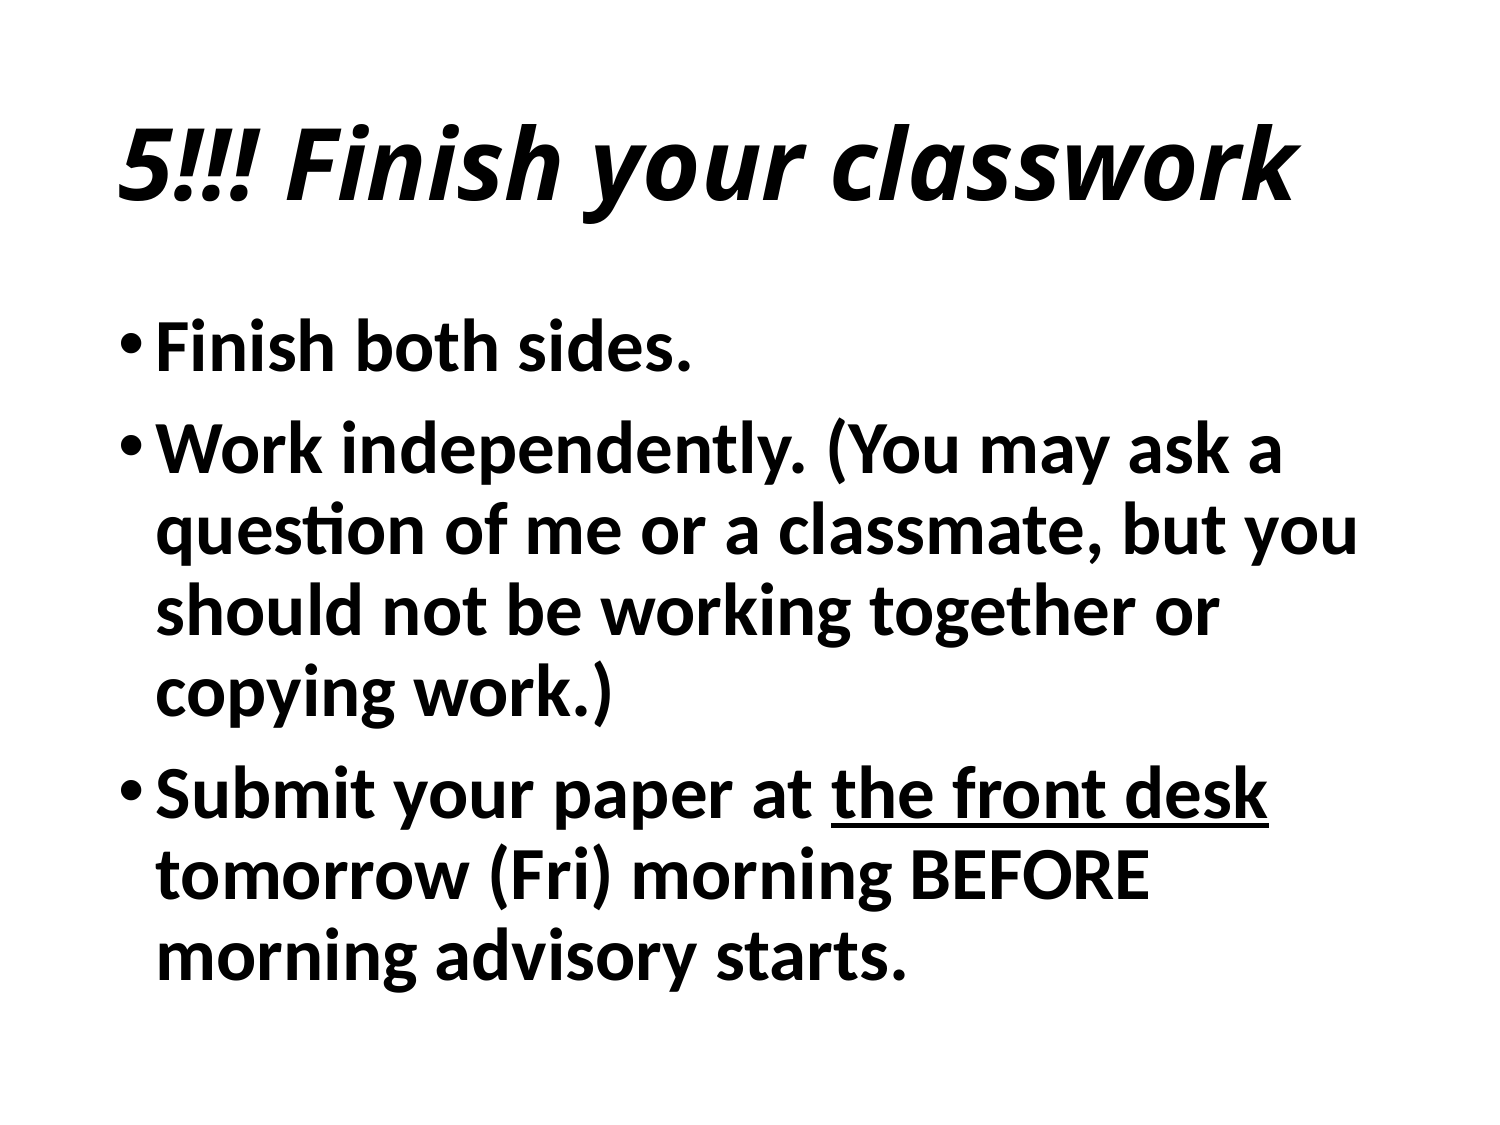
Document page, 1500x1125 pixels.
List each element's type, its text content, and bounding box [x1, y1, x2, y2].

list Finish both sides. Work independently. (You may ask a question of me or a classmate, but you should not be working together or copying work.) Submit your paper at the front desk tomorrow (Fri) morning BEFORE morning advisory starts. [103, 299, 1397, 1014]
title 5!!! Finish your classwork [103, 59, 1397, 278]
